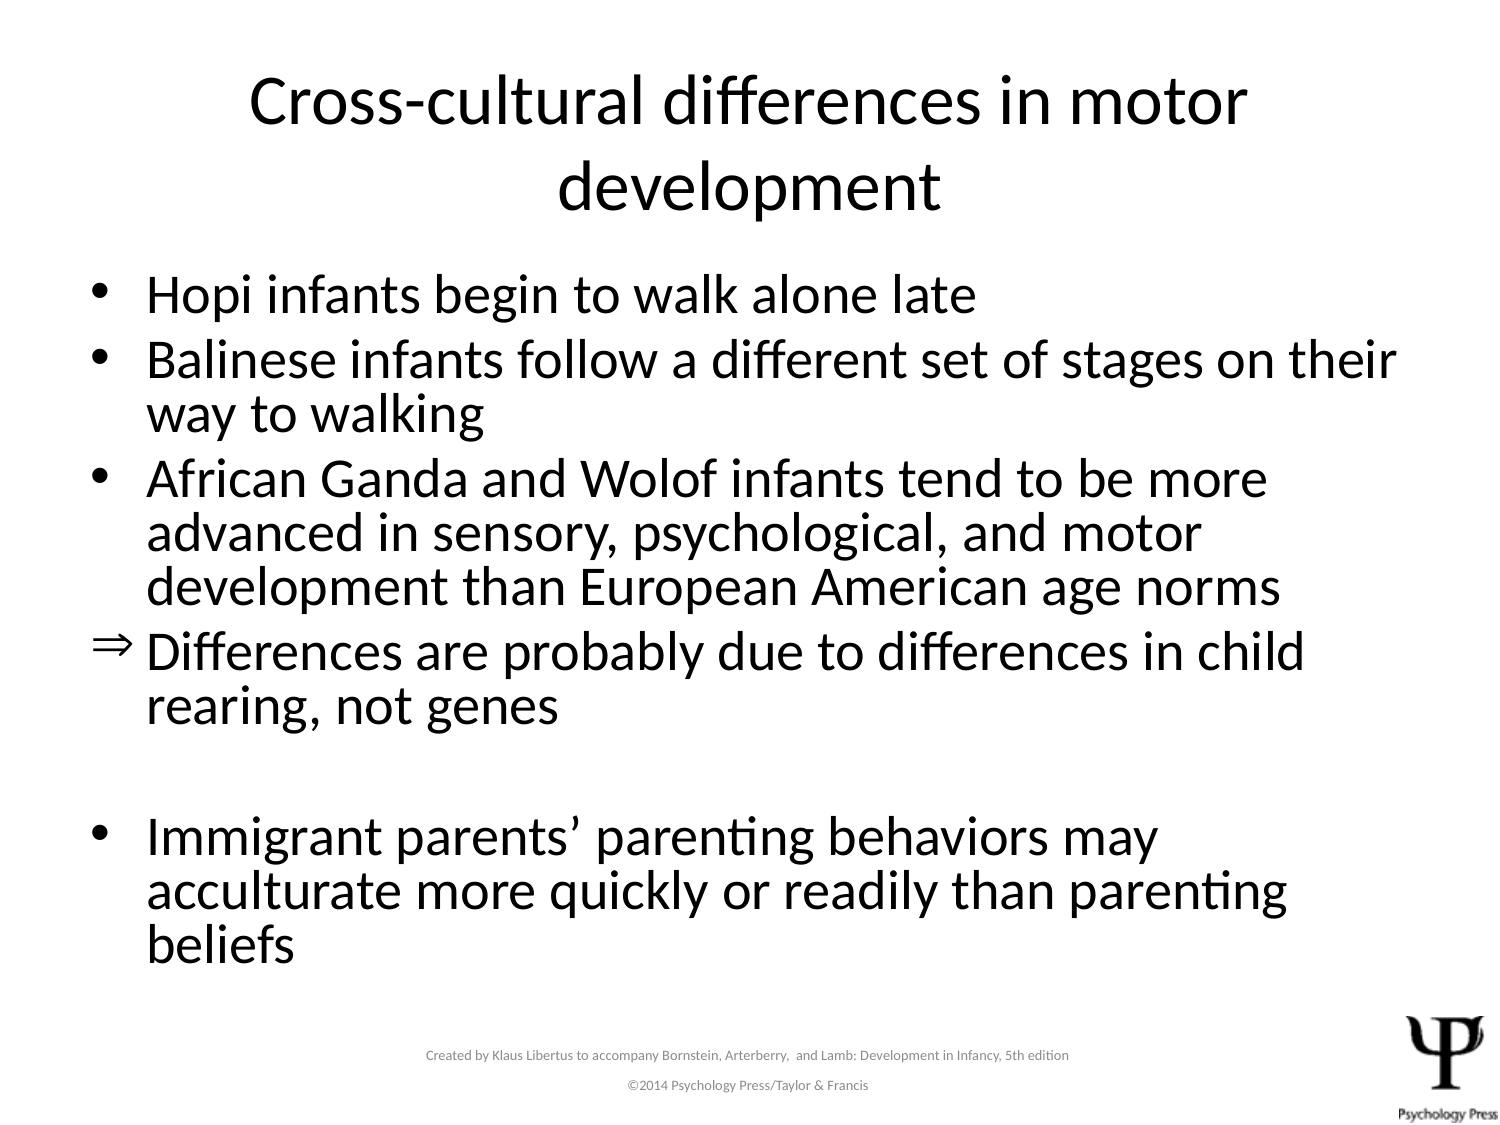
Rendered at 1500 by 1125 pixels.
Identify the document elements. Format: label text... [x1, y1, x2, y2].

title Cross-cultural differences in motor development [74, 44, 1426, 233]
footer Created by Klaus Libertus to accompany Bornstein, Arterberry, and Lamb: Development in Infancy, 5th edition ©2014 Psychology Press/Taylor & Francis [75, 1042, 1425, 1103]
list Hopi infants begin to walk alone late Balinese infants follow a different set of stages on their way to walking African Ganda and Wolof infants tend to be more advanced in sensory, psychological, and motor development than European American age norms Differences are probably due to differences in child rearing, not genes Immigrant parents’ parenting behaviors may acculturate more quickly or readily than parenting beliefs [74, 262, 1426, 1006]
picture [1399, 1016, 1498, 1123]
